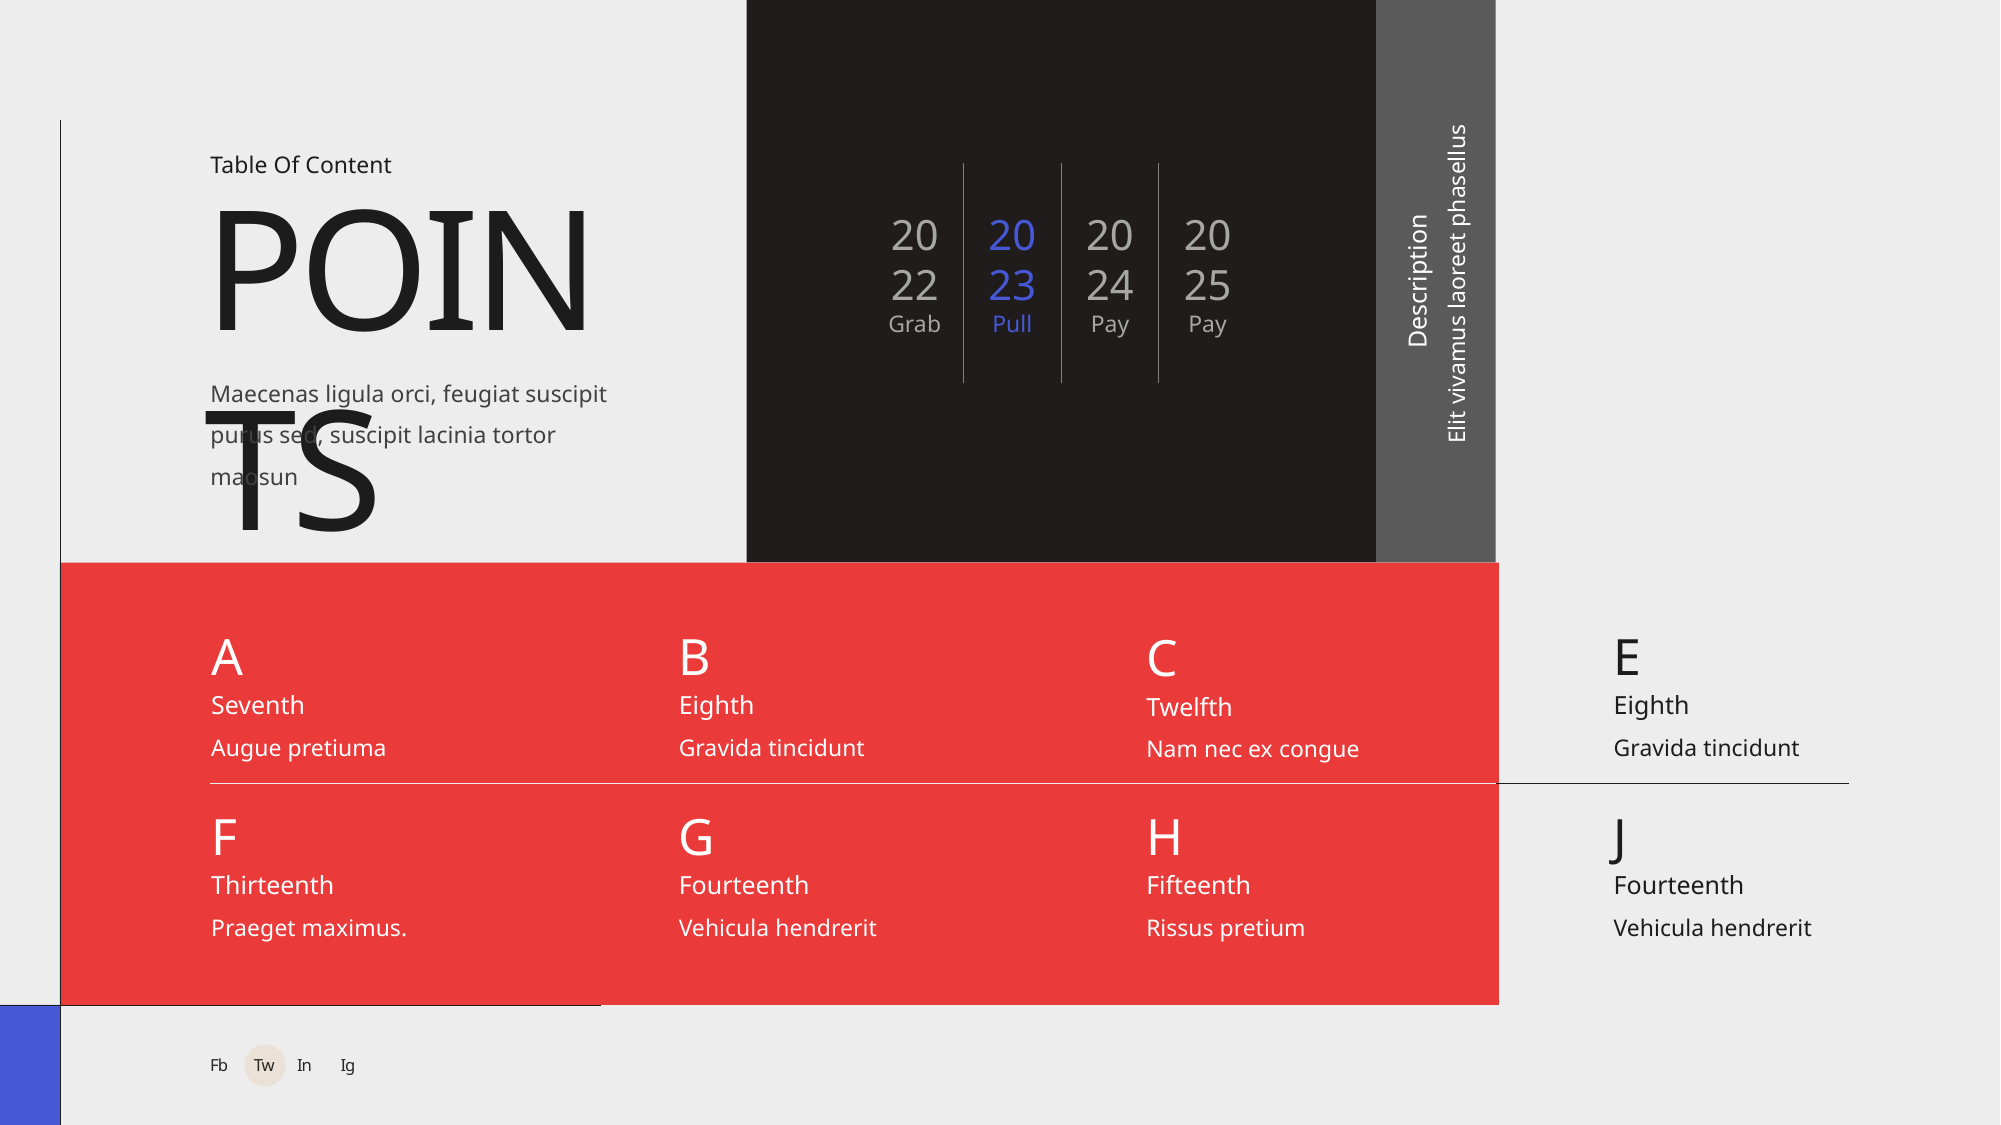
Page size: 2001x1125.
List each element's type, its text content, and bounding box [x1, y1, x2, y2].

text_box C [1146, 626, 1382, 687]
text_box In [297, 1047, 322, 1083]
text_box 20 25 [1159, 208, 1257, 309]
text_box Twelfth Nam nec ex congue [1146, 691, 1382, 763]
text_box Pull [964, 309, 1061, 338]
text_box G [678, 805, 915, 866]
text_box B [678, 625, 915, 686]
text_box 20 23 [964, 208, 1061, 309]
text_box Fb [210, 1047, 235, 1083]
text_box Pay [1159, 309, 1257, 338]
text_box Eighth Gravida tincidunt [1613, 689, 1850, 761]
text_box [243, 1043, 278, 1088]
text_box 20 24 [1062, 208, 1158, 309]
text_box Maecenas ligula orci, feugiat suscipit purus sed, suscipit lacinia tortor maosun [210, 366, 628, 490]
text_box A [211, 625, 447, 686]
text_box E [1613, 625, 1850, 686]
text_box Ig [340, 1047, 365, 1083]
text_box Table Of Content [210, 150, 503, 164]
text_box H [1146, 805, 1382, 866]
text_box F [211, 805, 447, 866]
text_box Tw [253, 1047, 279, 1083]
text_box Pay [1062, 309, 1158, 338]
picture [1375, 0, 2000, 563]
text_box Seventh Augue pretiuma [211, 689, 447, 761]
text_box Fourteenth Vehicula hendrerit [1613, 869, 1850, 941]
text_box [279, 1048, 287, 1083]
text_box 20 22 [865, 208, 963, 309]
text_box Eighth Gravida tincidunt [678, 689, 915, 761]
text_box Grab [865, 309, 963, 338]
text_box Thirteenth Praeget maximus. [211, 869, 447, 941]
text_box Fourteenth Vehicula hendrerit [678, 869, 915, 941]
text_box Fifteenth Rissus pretium [1146, 869, 1382, 941]
text_box POINTS [204, 164, 625, 564]
text_box J [1613, 805, 1850, 866]
